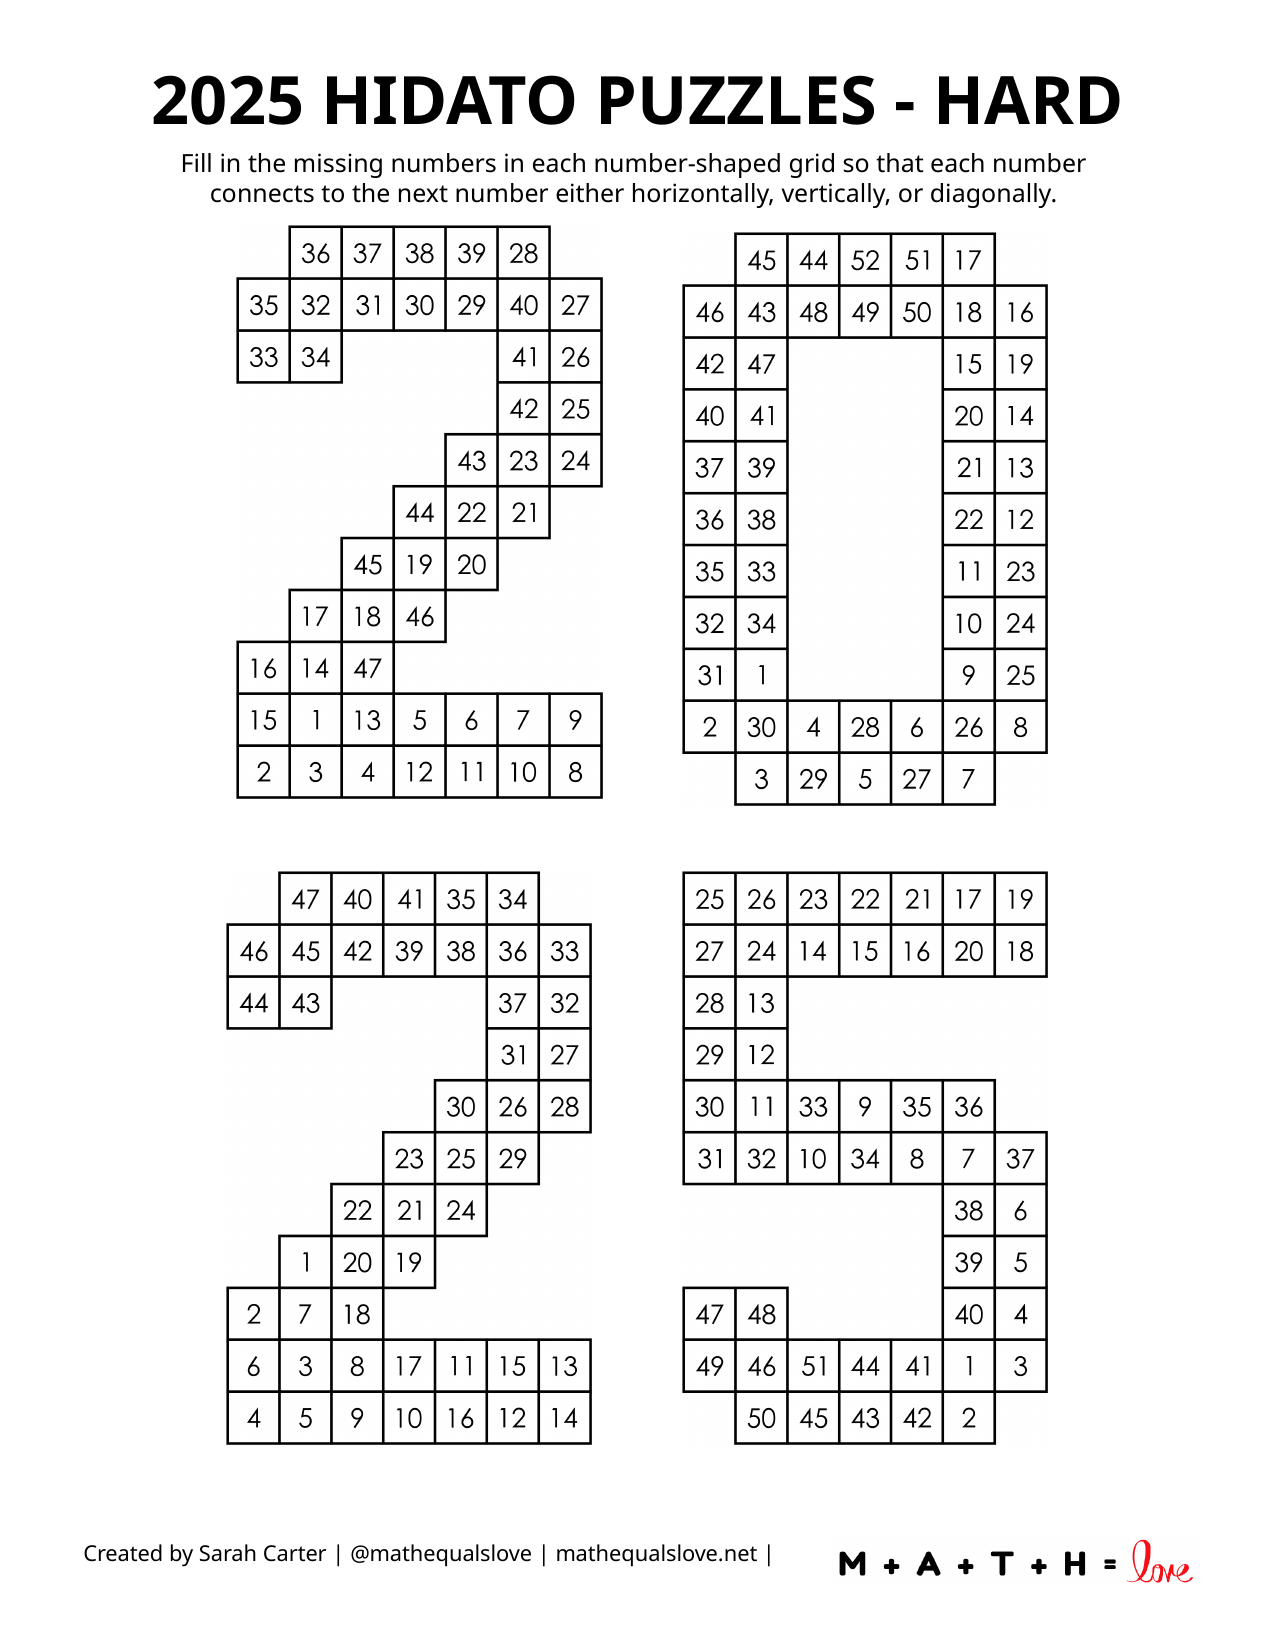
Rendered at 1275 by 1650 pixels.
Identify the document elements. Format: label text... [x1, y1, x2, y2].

picture [680, 230, 1050, 807]
picture [224, 870, 594, 1447]
picture [680, 870, 1050, 1447]
picture [826, 1536, 1203, 1588]
text_box 2025 HIDATO PUZZLES - HARD [66, 50, 1211, 140]
picture [234, 224, 604, 801]
text_box Created by Sarah Carter | @mathequalslove | mathequalslove.net | [68, 1532, 986, 1574]
text_box Fill in the missing numbers in each number-shaped grid so that each number connects to the next number either horizontally, vertically, or diagonally. [0, 140, 1275, 216]
